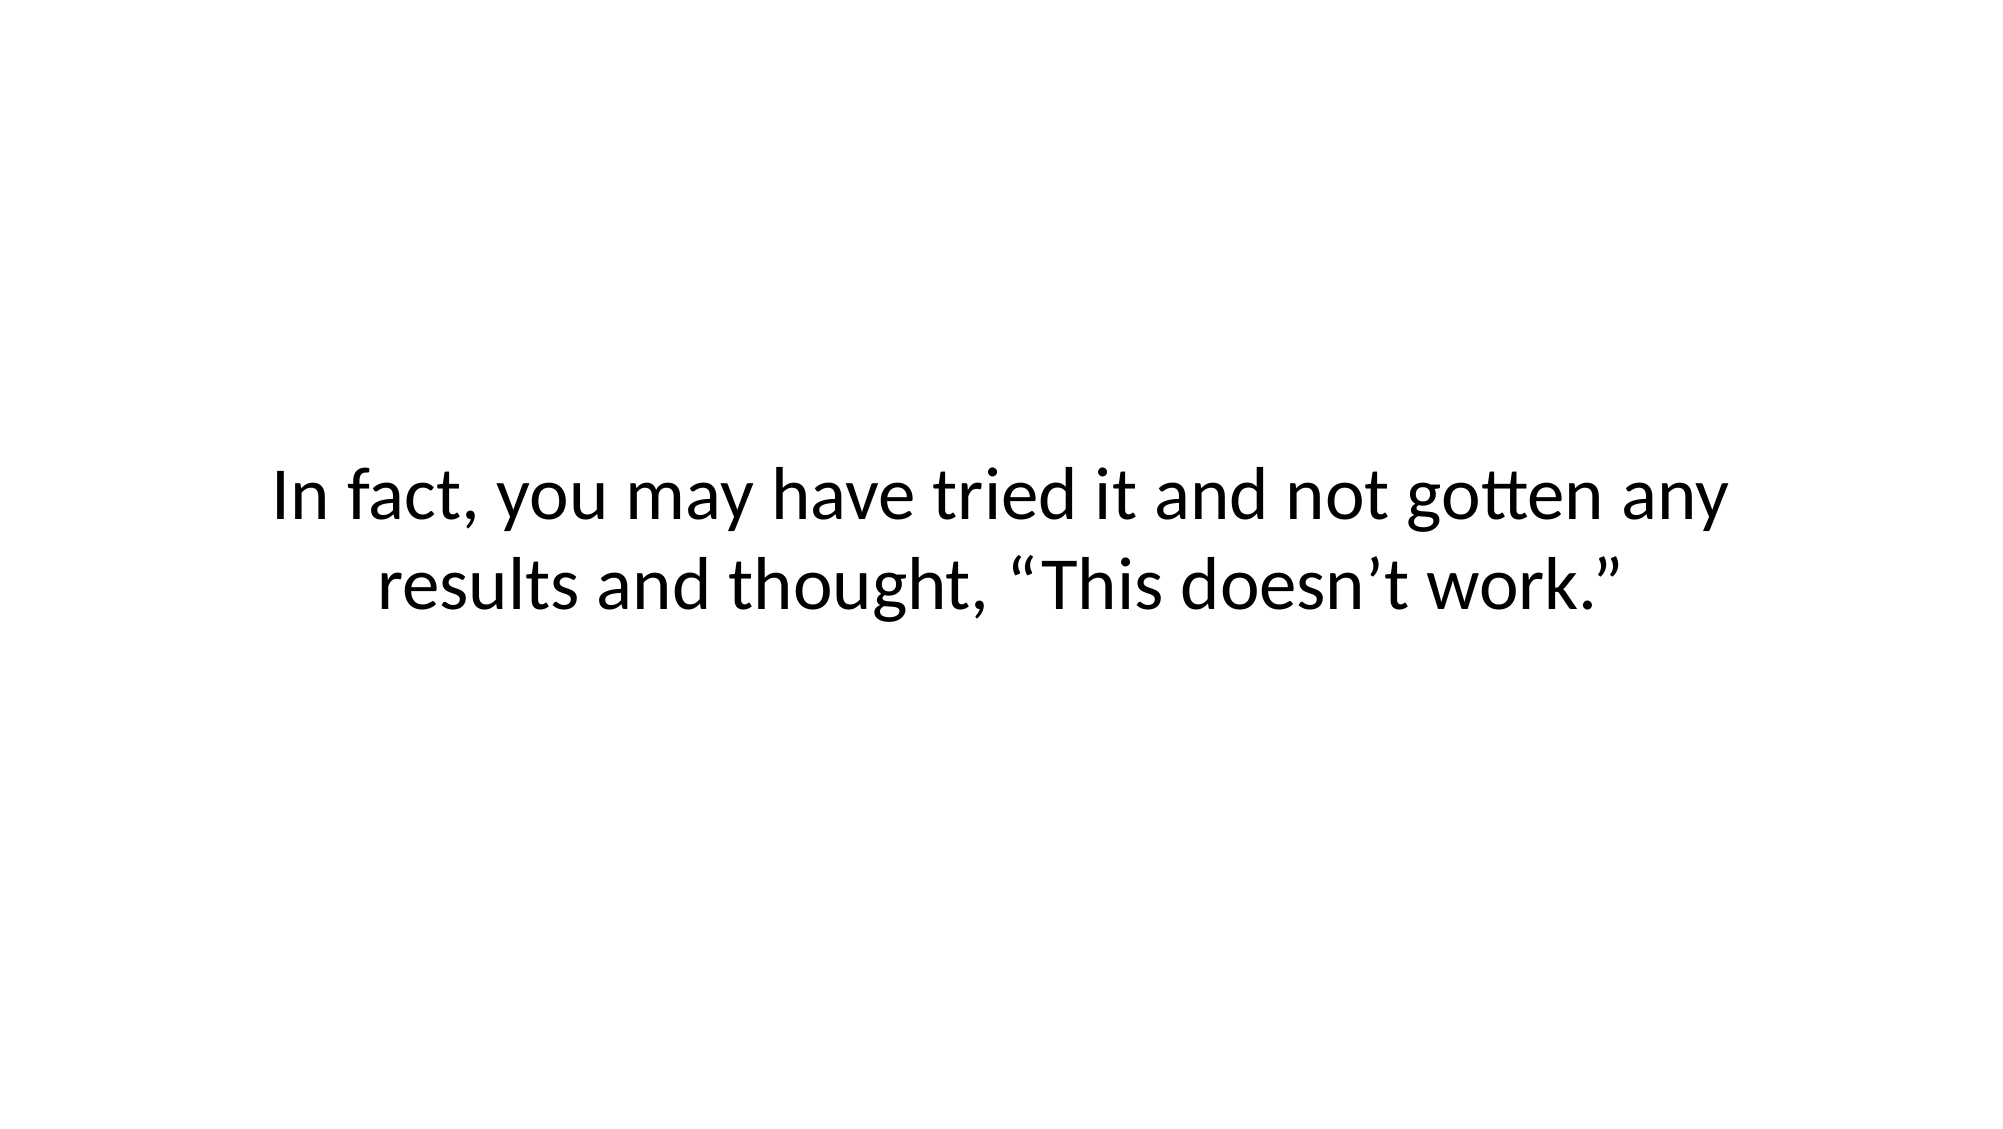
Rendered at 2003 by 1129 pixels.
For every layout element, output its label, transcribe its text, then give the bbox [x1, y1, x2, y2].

title In fact, you may have tried it and not gotten any results and thought, “This doesn’t work.” [150, 287, 1853, 782]
